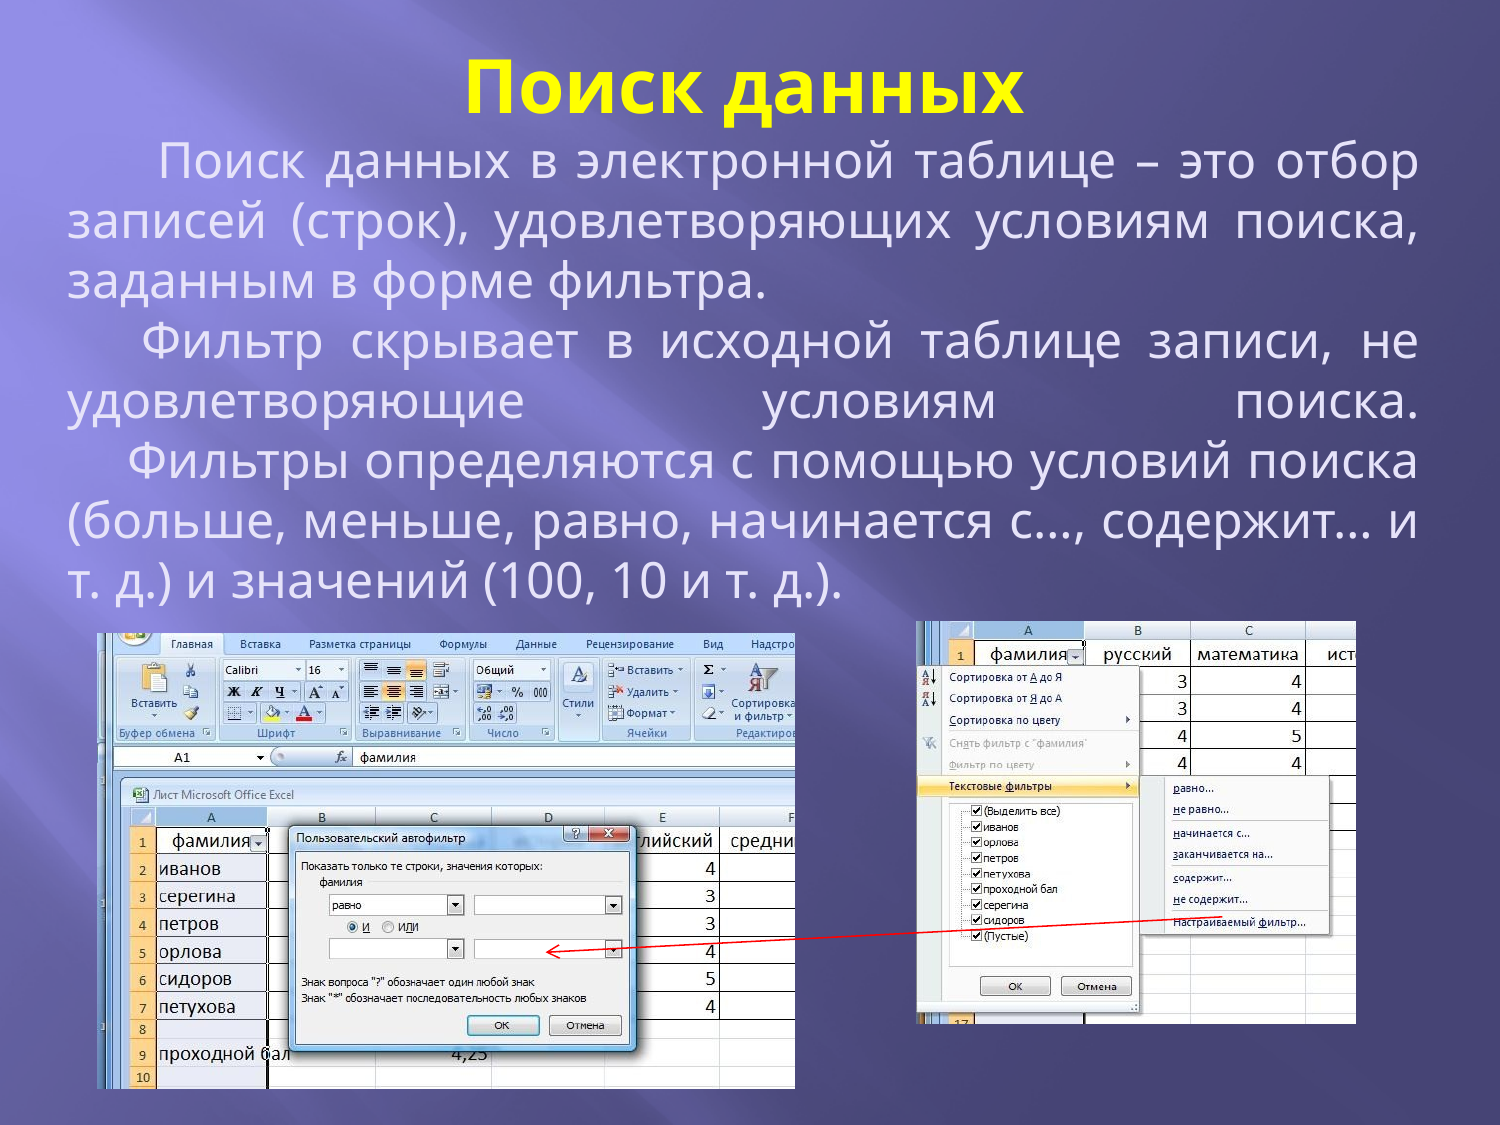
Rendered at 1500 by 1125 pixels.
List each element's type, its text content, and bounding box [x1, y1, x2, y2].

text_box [545, 916, 1223, 953]
picture [96, 633, 795, 1089]
text_box Поиск данных [53, 30, 1435, 136]
picture [916, 621, 1357, 1024]
text_box Поиск данных в электронной таблице – это отбор записей (строк), удовлетворяющих условиям поиска, заданным в форме фильтра. Фильтр скрывает в исходной таблице записи, не удовлетворяющие условиям поиска. Фильтры определяются с помощью условий поиска (больше, меньше, равно, начинается с…, содержит… и т. д.) и значений (100, 10 и т. д.). [53, 121, 1436, 617]
